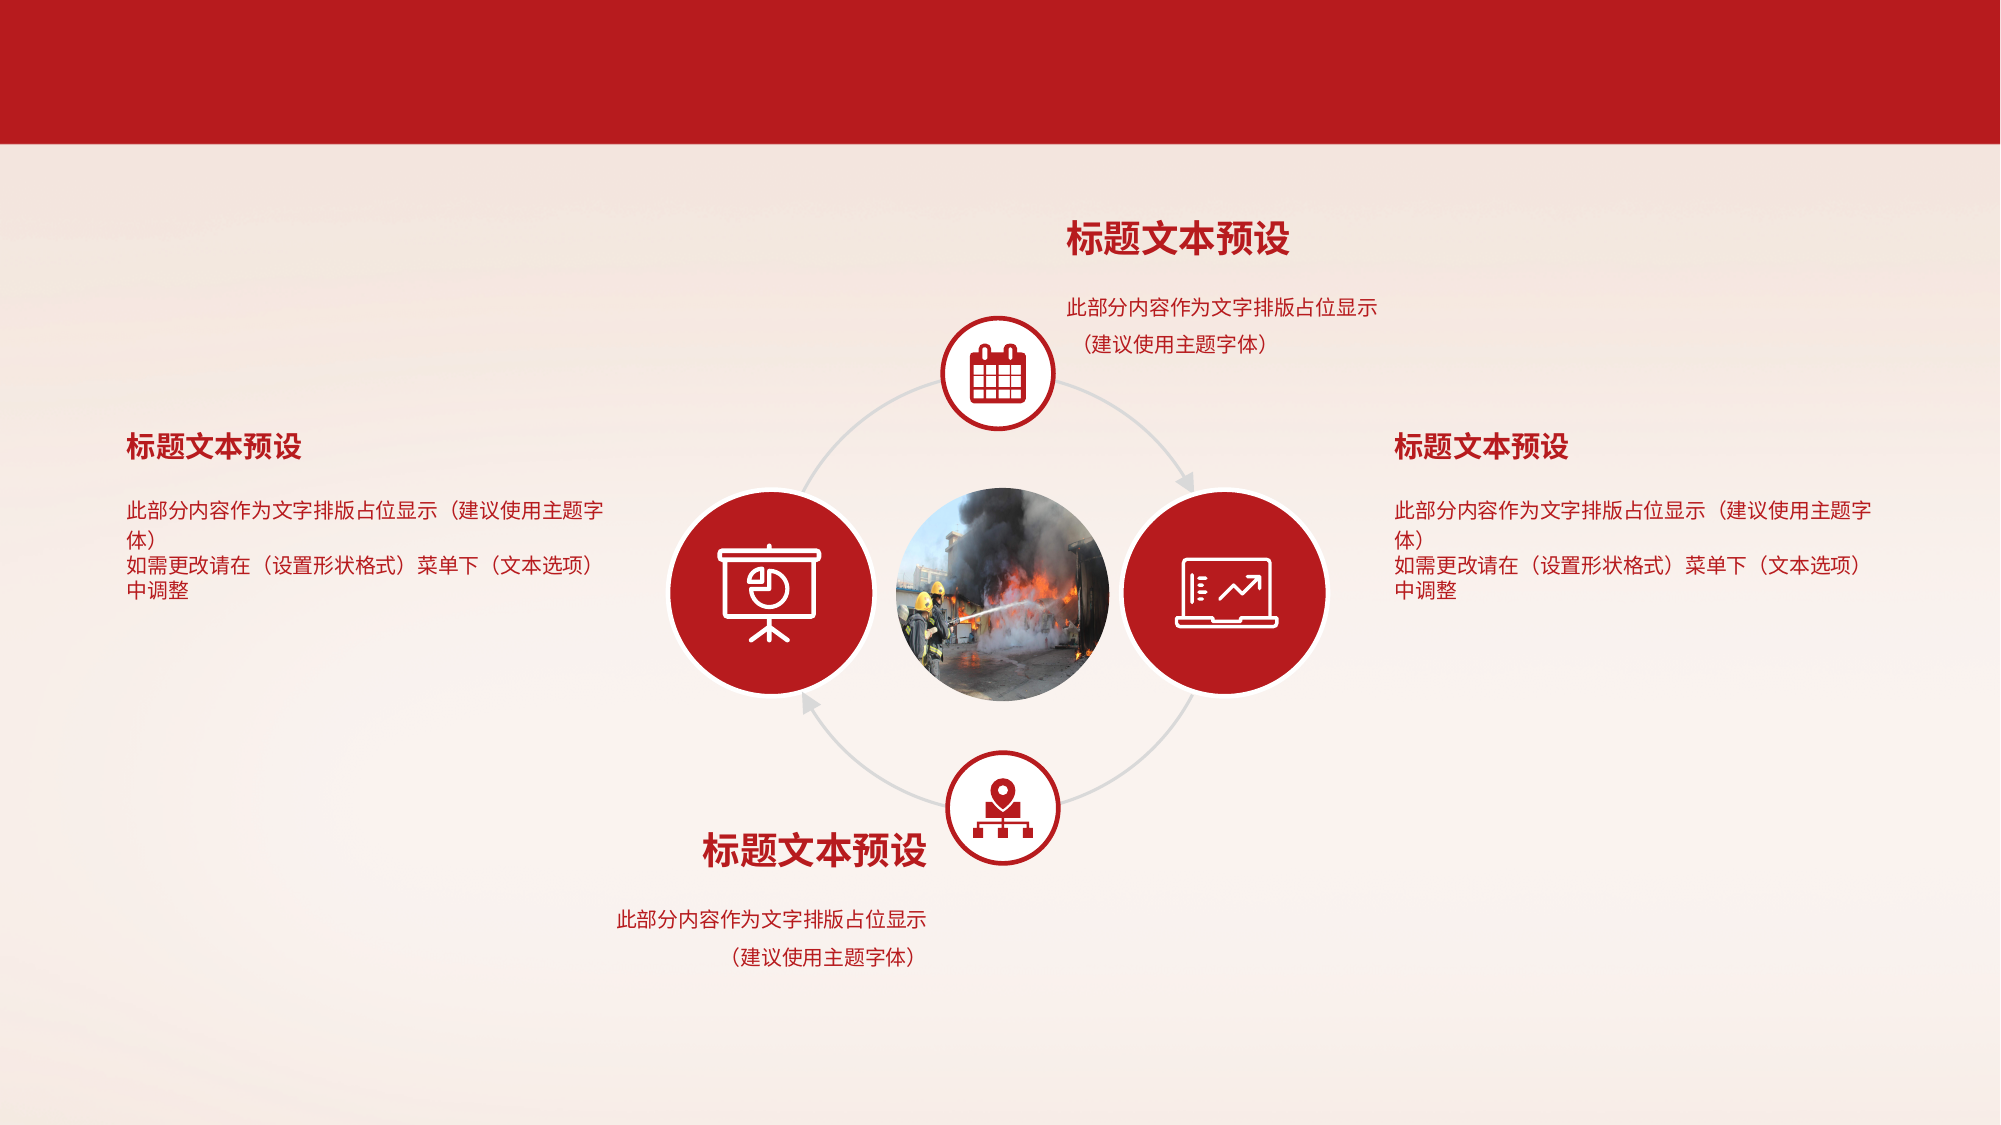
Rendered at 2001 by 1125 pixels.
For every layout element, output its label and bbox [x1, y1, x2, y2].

picture [0, 0, 2001, 1125]
text_box [111, 207, 1888, 979]
